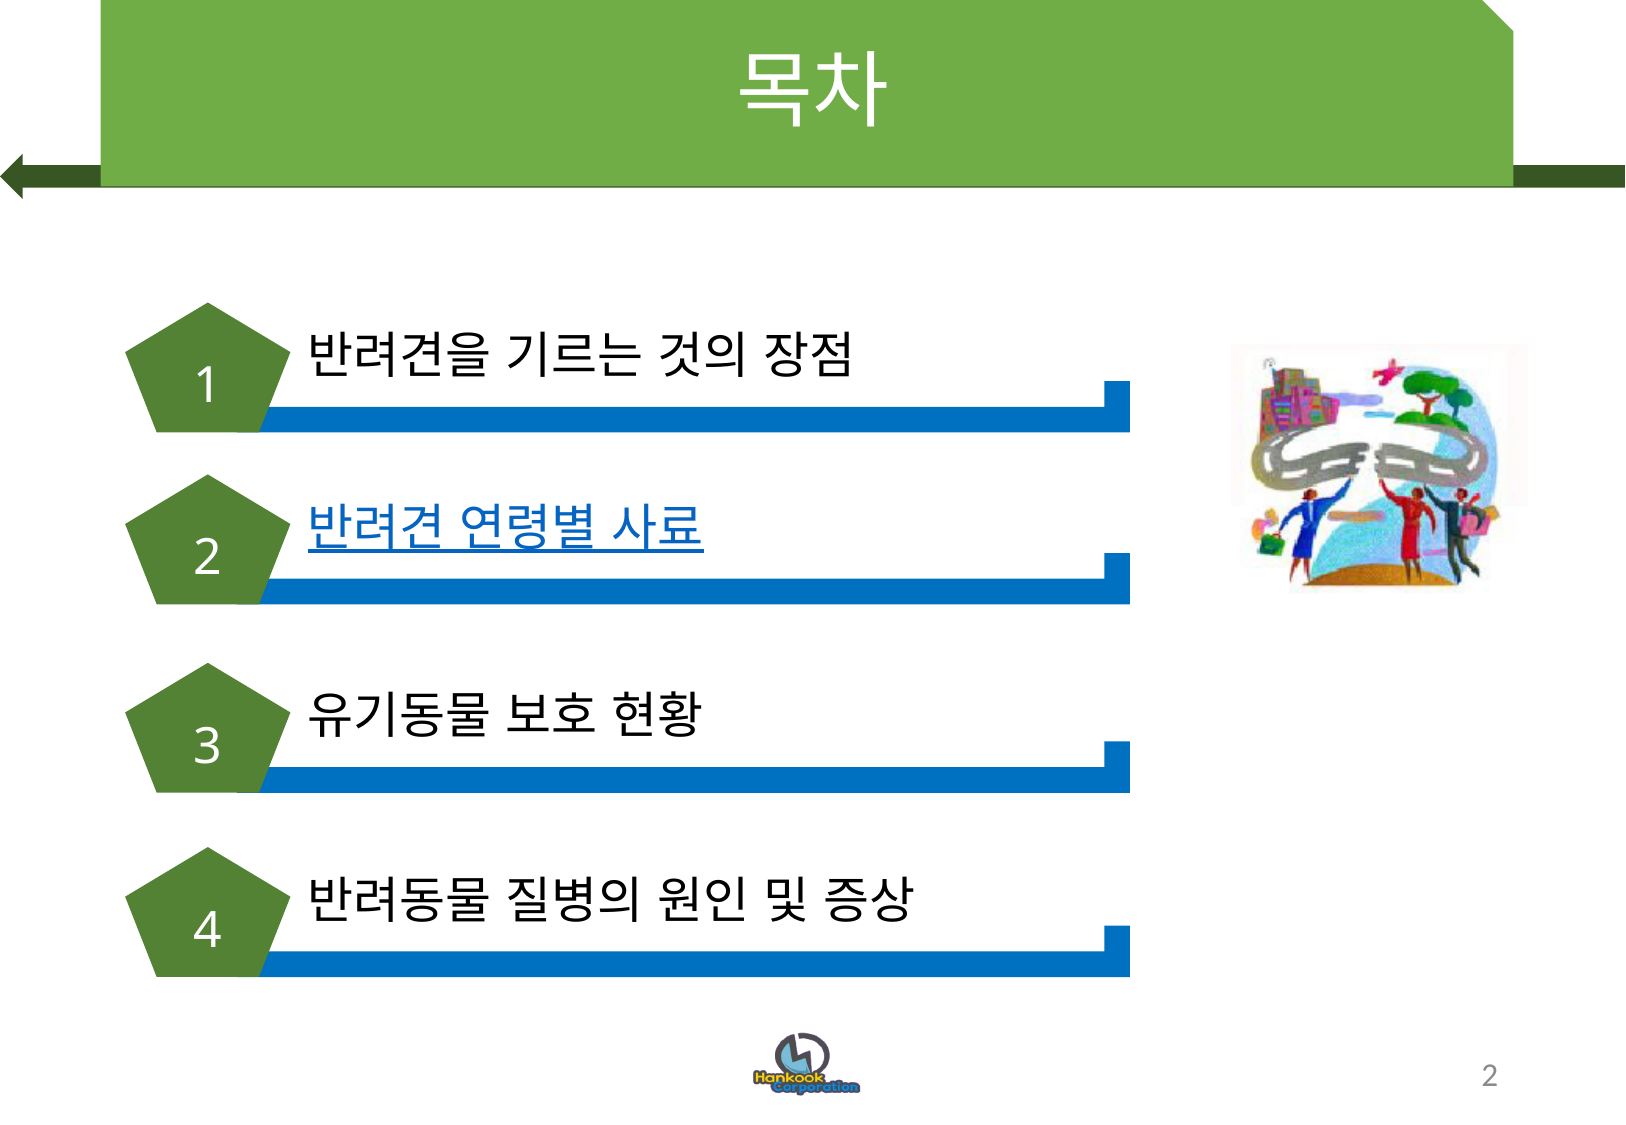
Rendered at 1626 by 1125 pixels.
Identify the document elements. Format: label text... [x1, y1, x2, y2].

text_box 유기동물 보호 현황 [292, 676, 1096, 752]
slide_number 2 [1147, 1042, 1514, 1103]
title 목차 [0, 0, 1625, 187]
text_box 반려견 연령별 사료 [292, 488, 1096, 576]
text_box 1 [123, 301, 292, 434]
text_box [260, 740, 1131, 794]
picture [743, 1029, 871, 1103]
text_box 2 [123, 473, 292, 606]
text_box [260, 925, 1131, 978]
text_box 4 [123, 845, 292, 978]
text_box 반려동물 질병의 원인 및 증상 [292, 860, 1096, 936]
text_box 3 [123, 661, 292, 794]
text_box [261, 380, 1131, 433]
text_box 반려견을 기르는 것의 장점 [292, 316, 1096, 391]
text_box [261, 552, 1131, 605]
picture [1230, 344, 1528, 604]
